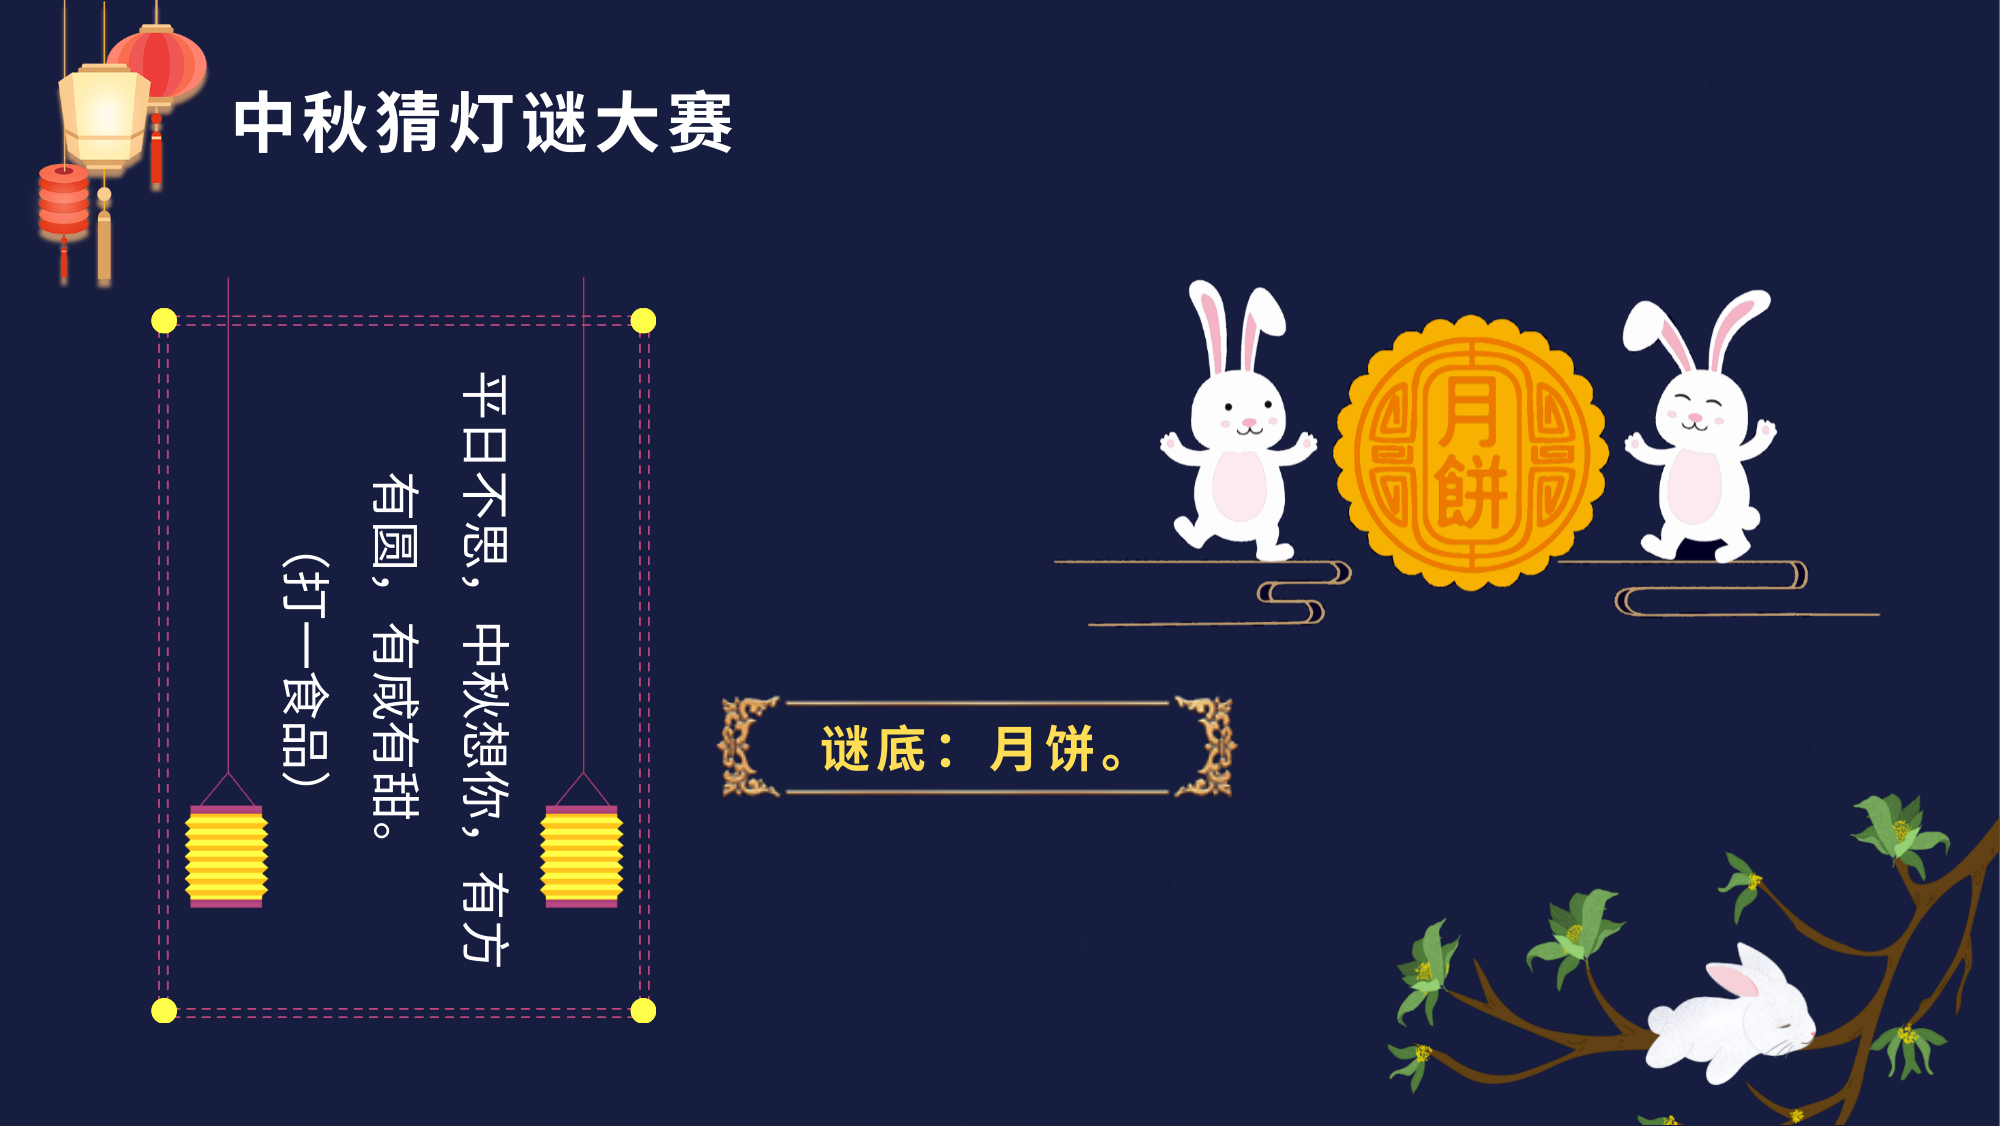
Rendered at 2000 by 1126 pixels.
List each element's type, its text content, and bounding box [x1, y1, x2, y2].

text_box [151, 277, 656, 1023]
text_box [687, 662, 1269, 838]
picture [0, 0, 2000, 1126]
text_box 中秋猜灯谜大赛 [217, 72, 1000, 168]
